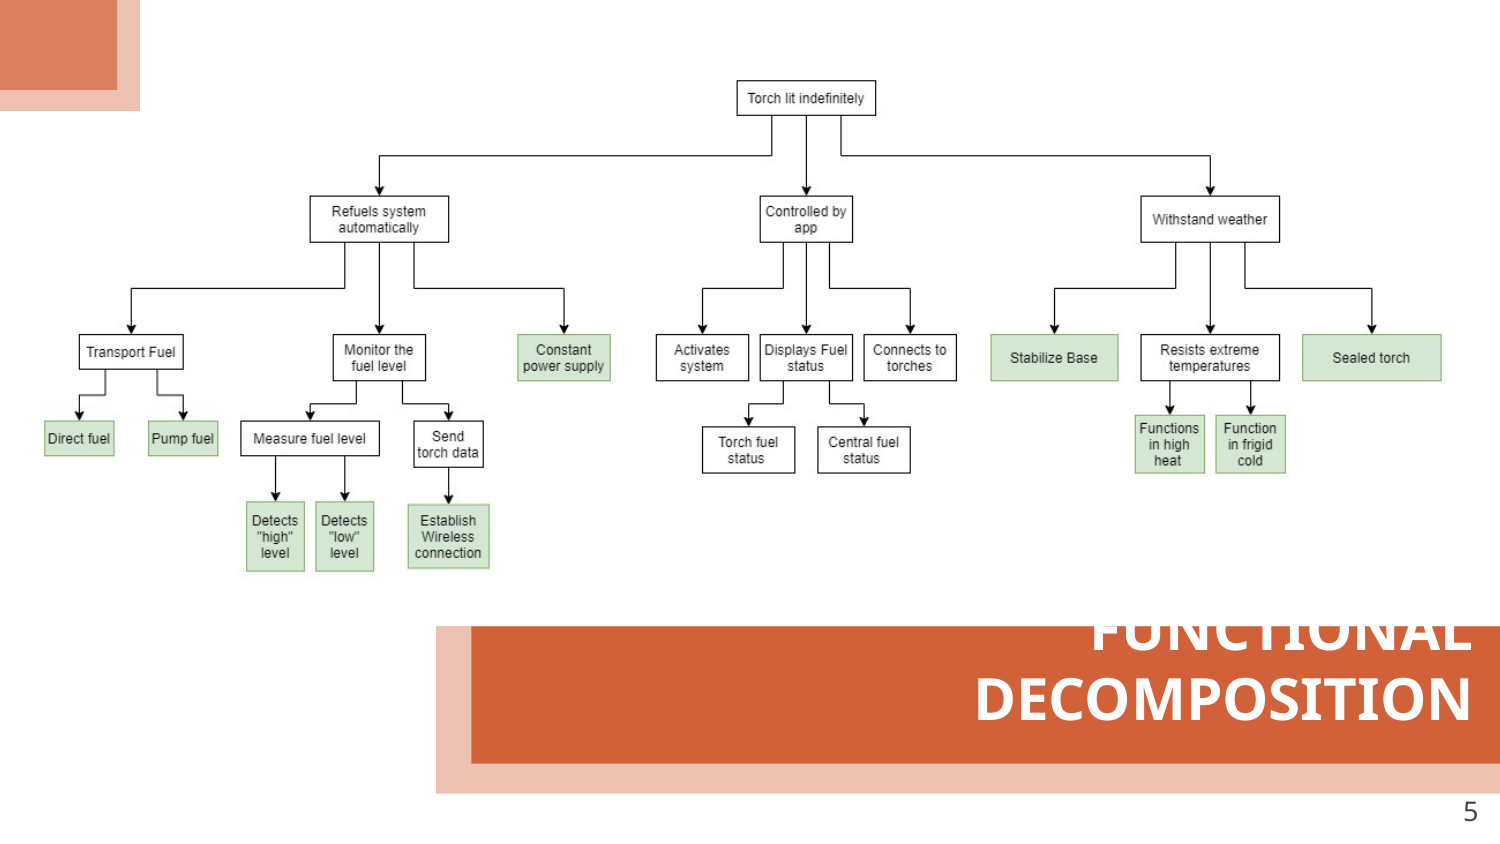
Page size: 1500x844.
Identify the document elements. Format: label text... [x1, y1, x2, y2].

slide_number ‹#› [1403, 779, 1494, 844]
picture [35, 70, 1451, 581]
title FUNCTIONAL DECOMPOSITION [571, 643, 1489, 747]
text_box [471, 626, 1500, 764]
text_box [0, 0, 140, 111]
text_box [436, 626, 1500, 794]
